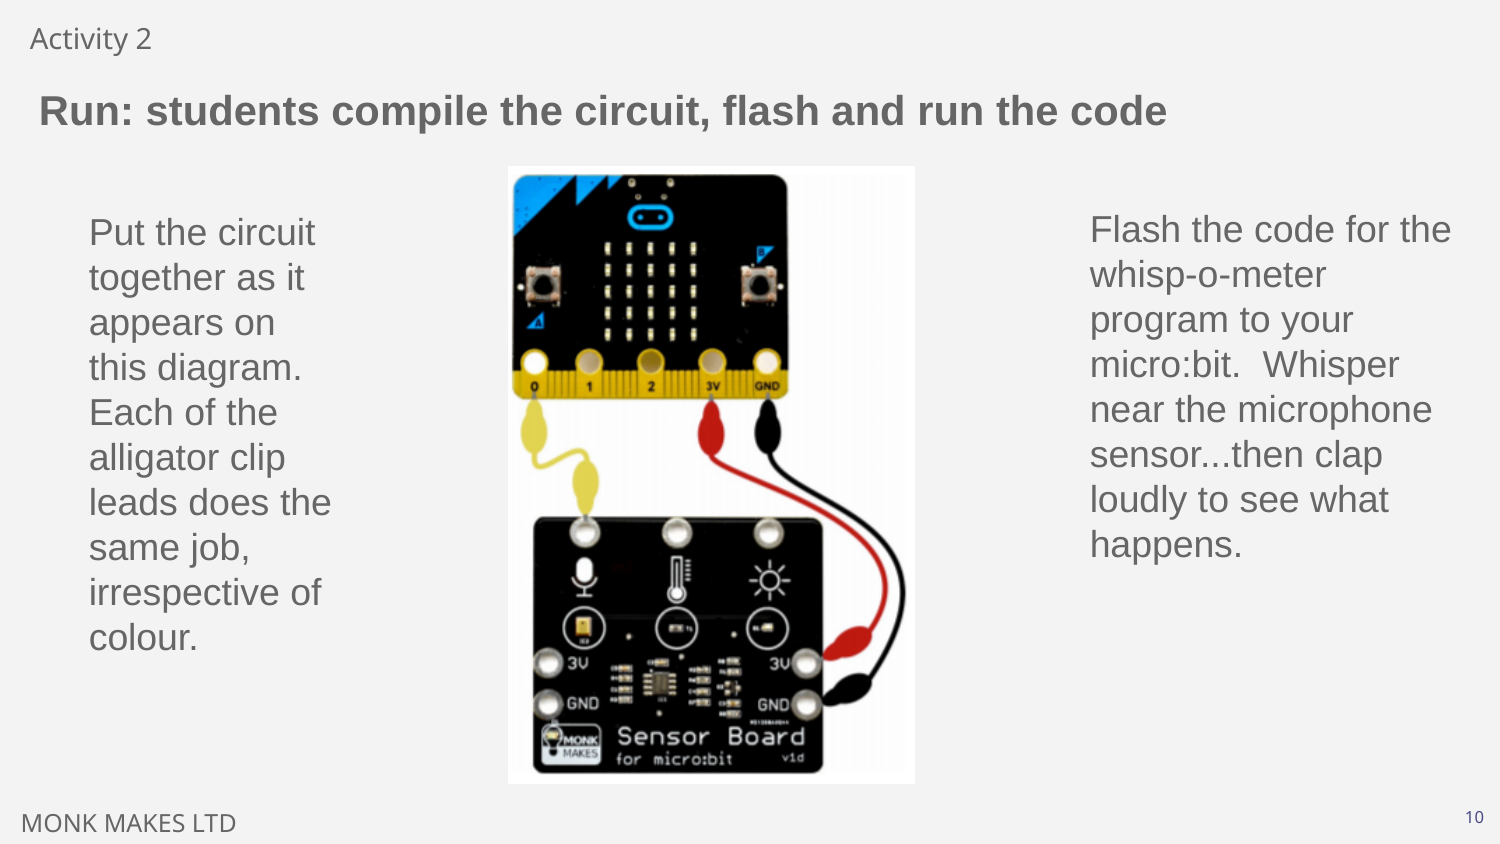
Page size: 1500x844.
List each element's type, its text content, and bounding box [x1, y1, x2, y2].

slide_number ‹#› [1448, 792, 1500, 844]
picture [507, 166, 915, 784]
title Run: students compile the circuit, flash and run the code [24, 52, 1422, 167]
text_box Put the circuit together as it appears on this diagram. Each of the alligator clip leads does the same job, irrespective of colour. [73, 192, 349, 706]
subtitle Activity 2 [14, 0, 1500, 52]
text_box Flash the code for the whisp-o-meter program to your micro:bit. Whisper near the microphone sensor...then clap loudly to see what happens. [1074, 189, 1482, 656]
